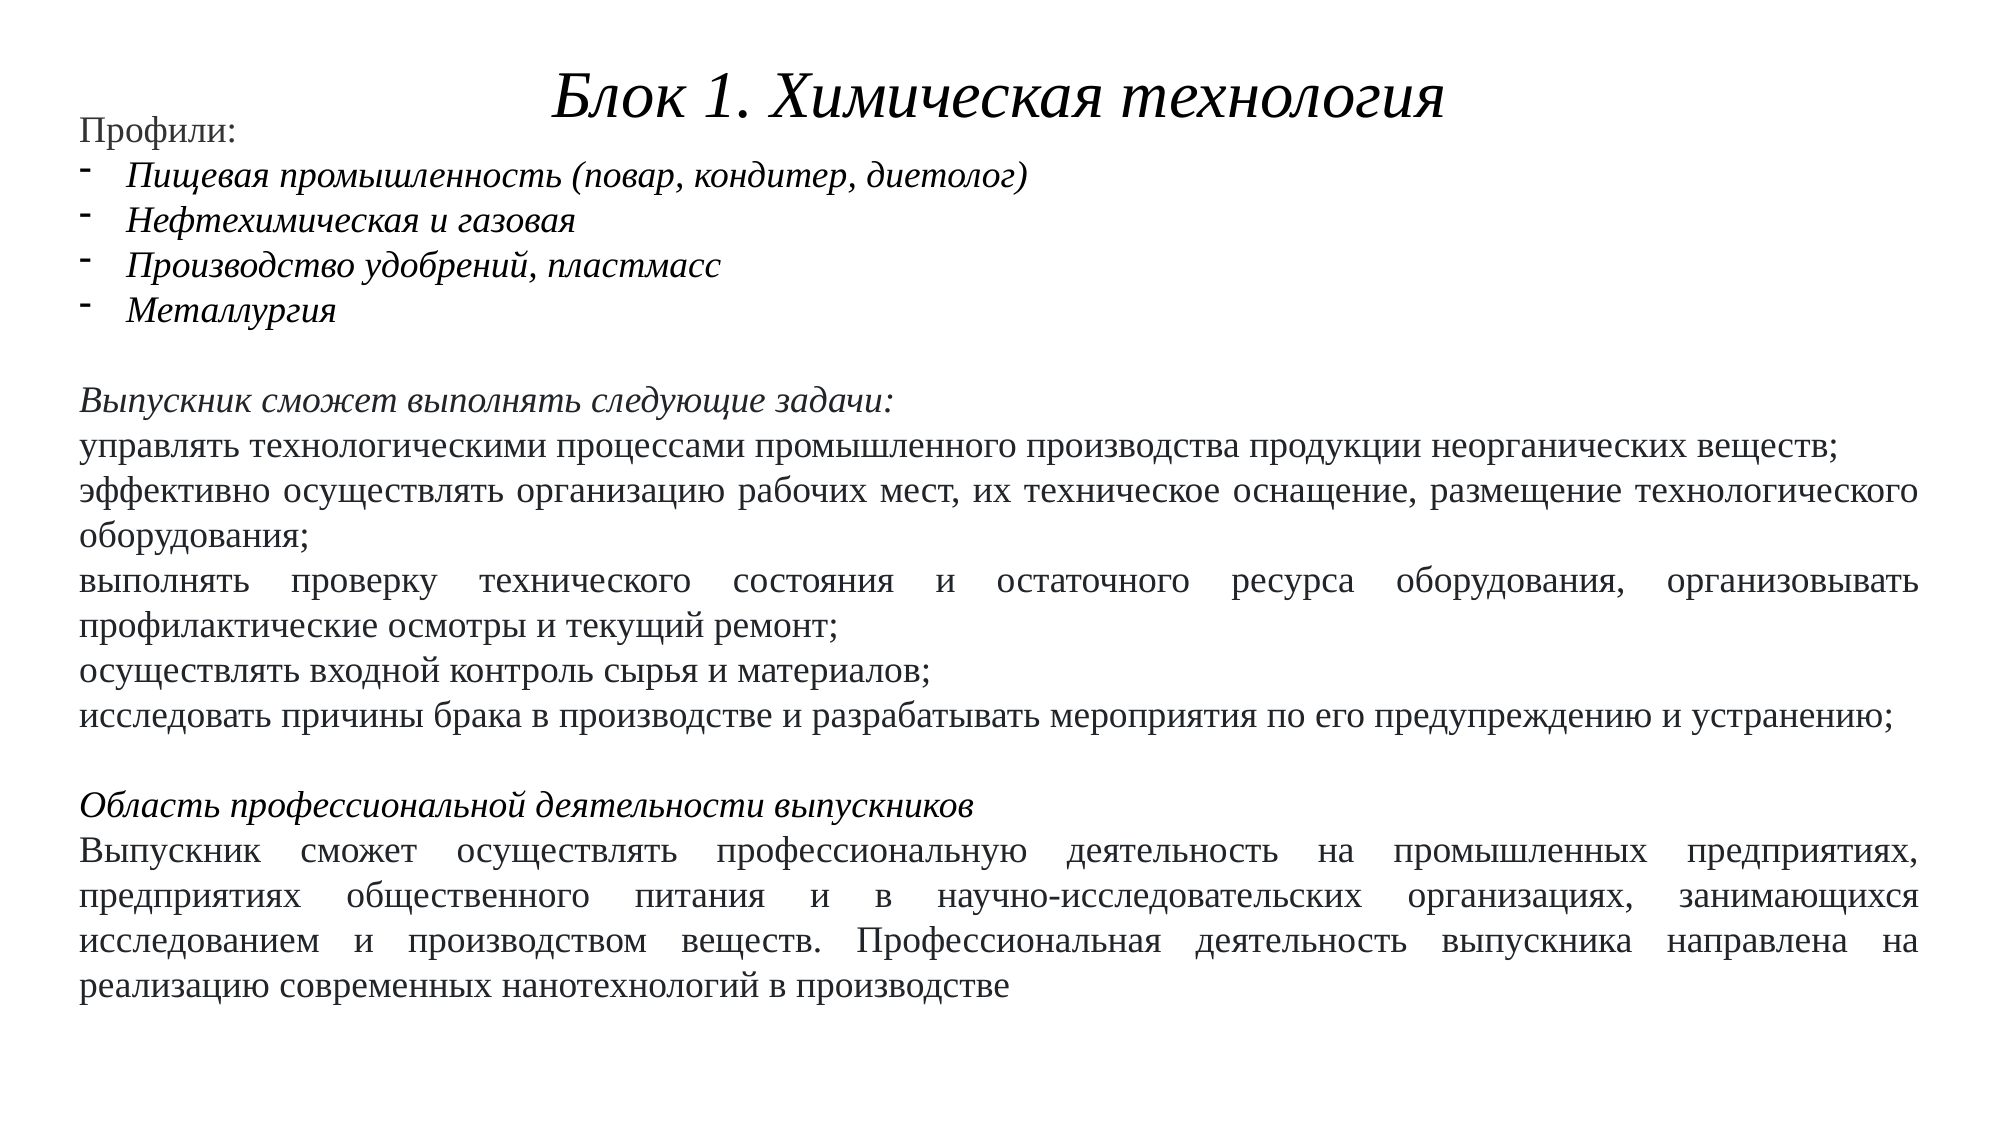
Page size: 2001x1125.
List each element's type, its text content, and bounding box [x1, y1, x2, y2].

text_box Блок 1. Химическая технология [537, 43, 1463, 97]
text_box Профили: Пищевая промышленность (повар, кондитер, диетолог) Нефтехимическая и газовая Производство удобрений, пластмасс Металлургия Выпускник сможет выполнять следующие задачи: управлять технологическими процессами промышленного производства продукции неорганических веществ; эффективно осуществлять организацию рабочих мест, их техническое оснащение, размещение технологического оборудования; выполнять проверку технического состояния и остаточного ресурса оборудования, организовывать профилактические осмотры и текущий ремонт; осуществлять входной контроль сырья и материалов; исследовать причины брака в производстве и разрабатывать мероприятия по его предупреждению и устранению; Область профессиональной деятельности выпускников Выпускник сможет осуществлять профессиональную деятельность на промышленных предприятиях, предприятиях общественного питания и в научно-исследовательских организациях, занимающихся исследованием и производством веществ. Профессиональная деятельность выпускника направлена на реализацию современных нанотехнологий в производстве [64, 97, 1936, 1125]
